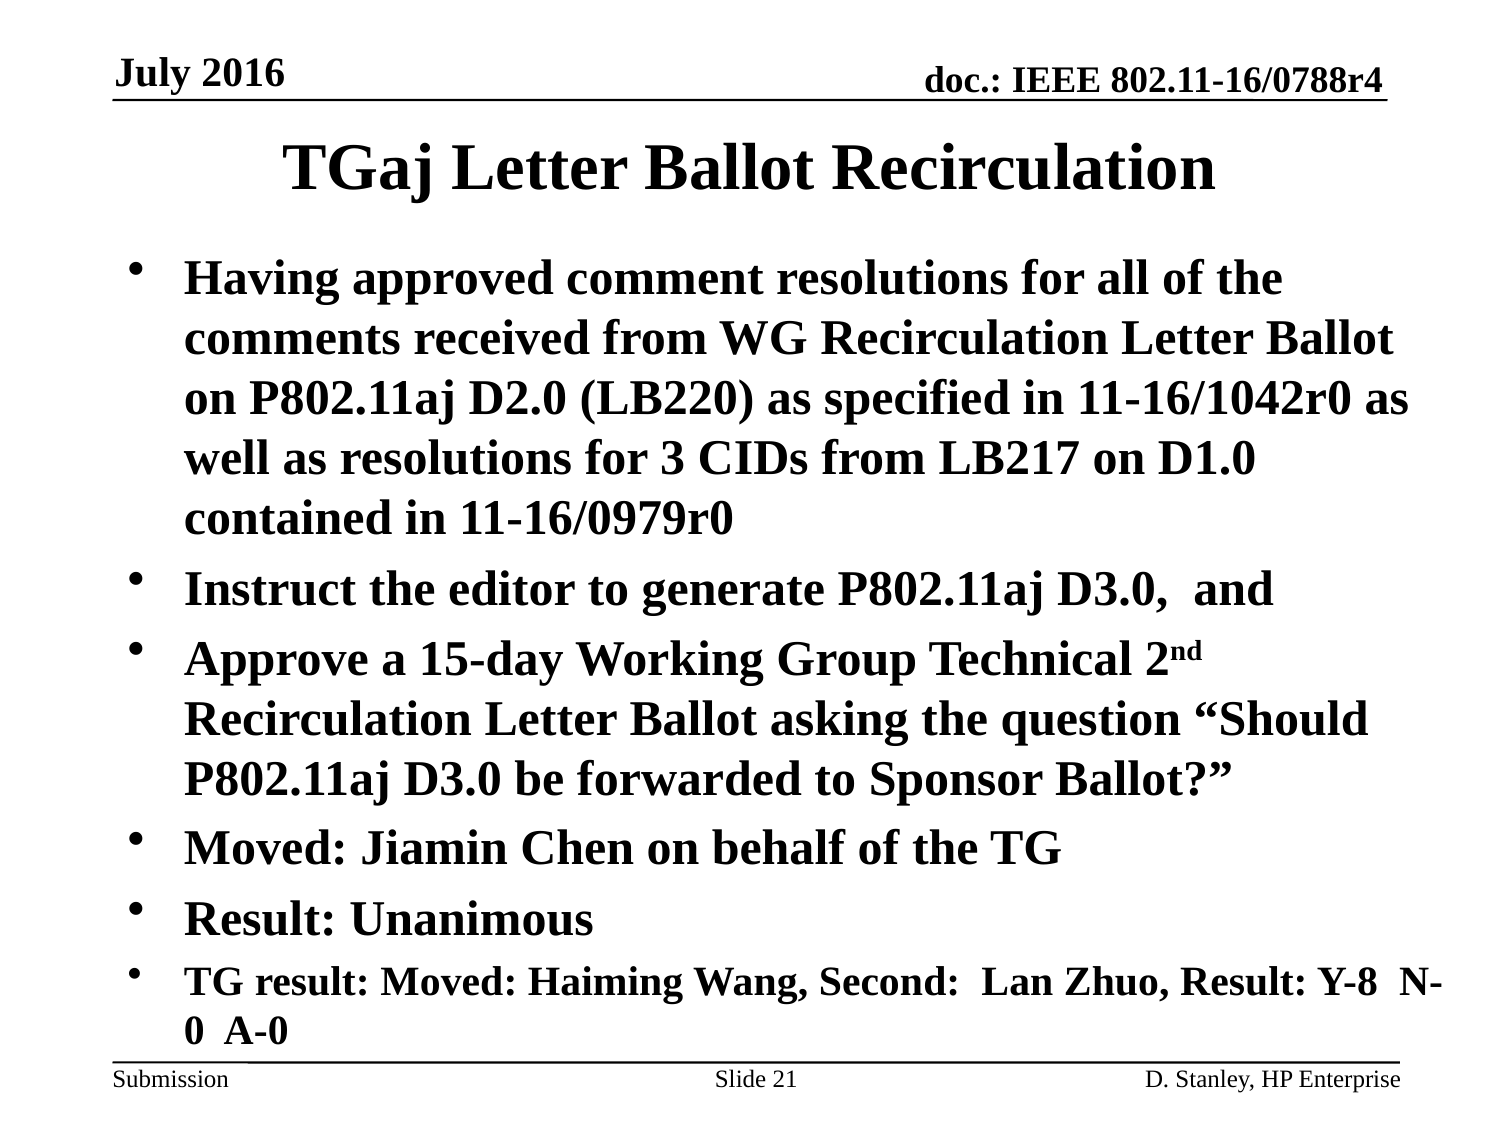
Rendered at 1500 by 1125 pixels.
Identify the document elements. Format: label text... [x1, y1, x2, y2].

footer D. Stanley, HP Enterprise [878, 1061, 1402, 1093]
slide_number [114, 49, 423, 95]
title TGaj Letter Ballot Recirculation [112, 75, 1388, 237]
slide_number Slide 21 [712, 1061, 800, 1093]
list Having approved comment resolutions for all of the comments received from WG Recirculation Letter Ballot on P802.11aj D2.0 (LB220) as specified in 11-16/1042r0 as well as resolutions for 3 CIDs from LB217 on D1.0 contained in 11-16/0979r0 Instruct the editor to generate P802.11aj D3.0, and Approve a 15-day Working Group Technical 2nd Recirculation Letter Ballot asking the question “Should P802.11aj D3.0 be forwarded to Sponsor Ballot?” Moved: Jiamin Chen on behalf of the TG Result: Unanimous TG result: Moved: Haiming Wang, Second: Lan Zhuo, Result: Y-8 N-0 A-0 [112, 237, 1463, 1050]
